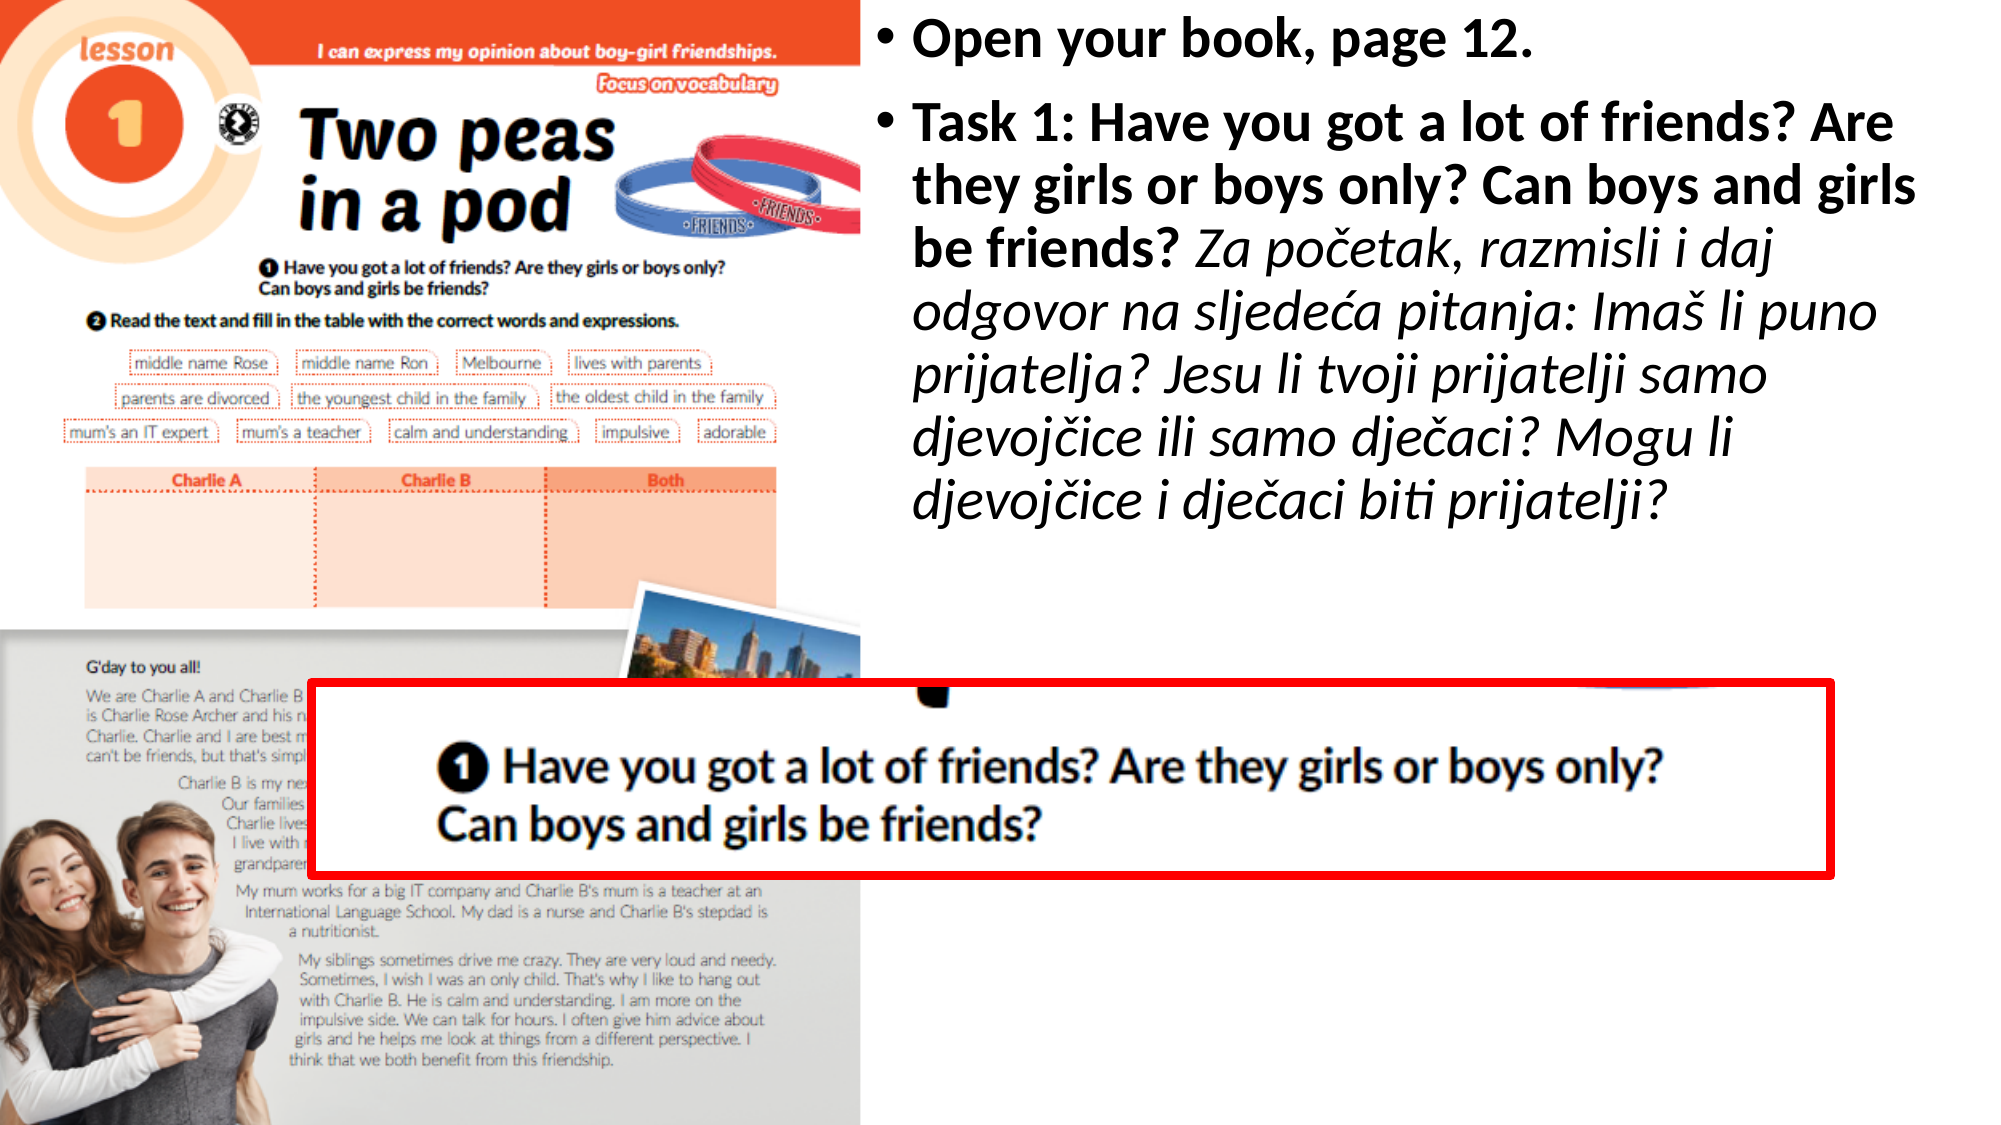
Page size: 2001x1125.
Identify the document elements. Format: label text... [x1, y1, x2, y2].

picture [0, 0, 1827, 1125]
list Open your book, page 12. Task 1: Have you got a lot of friends? Are they girls or boys only? Can boys and girls be friends? Za početak, razmisli i daj odgovor na sljedeća pitanja: Imaš li puno prijatelja? Jesu li tvoji prijatelji samo djevojčice ili samo dječaci? Mogu li djevojčice i dječaci biti prijatelji? [861, 0, 1979, 618]
